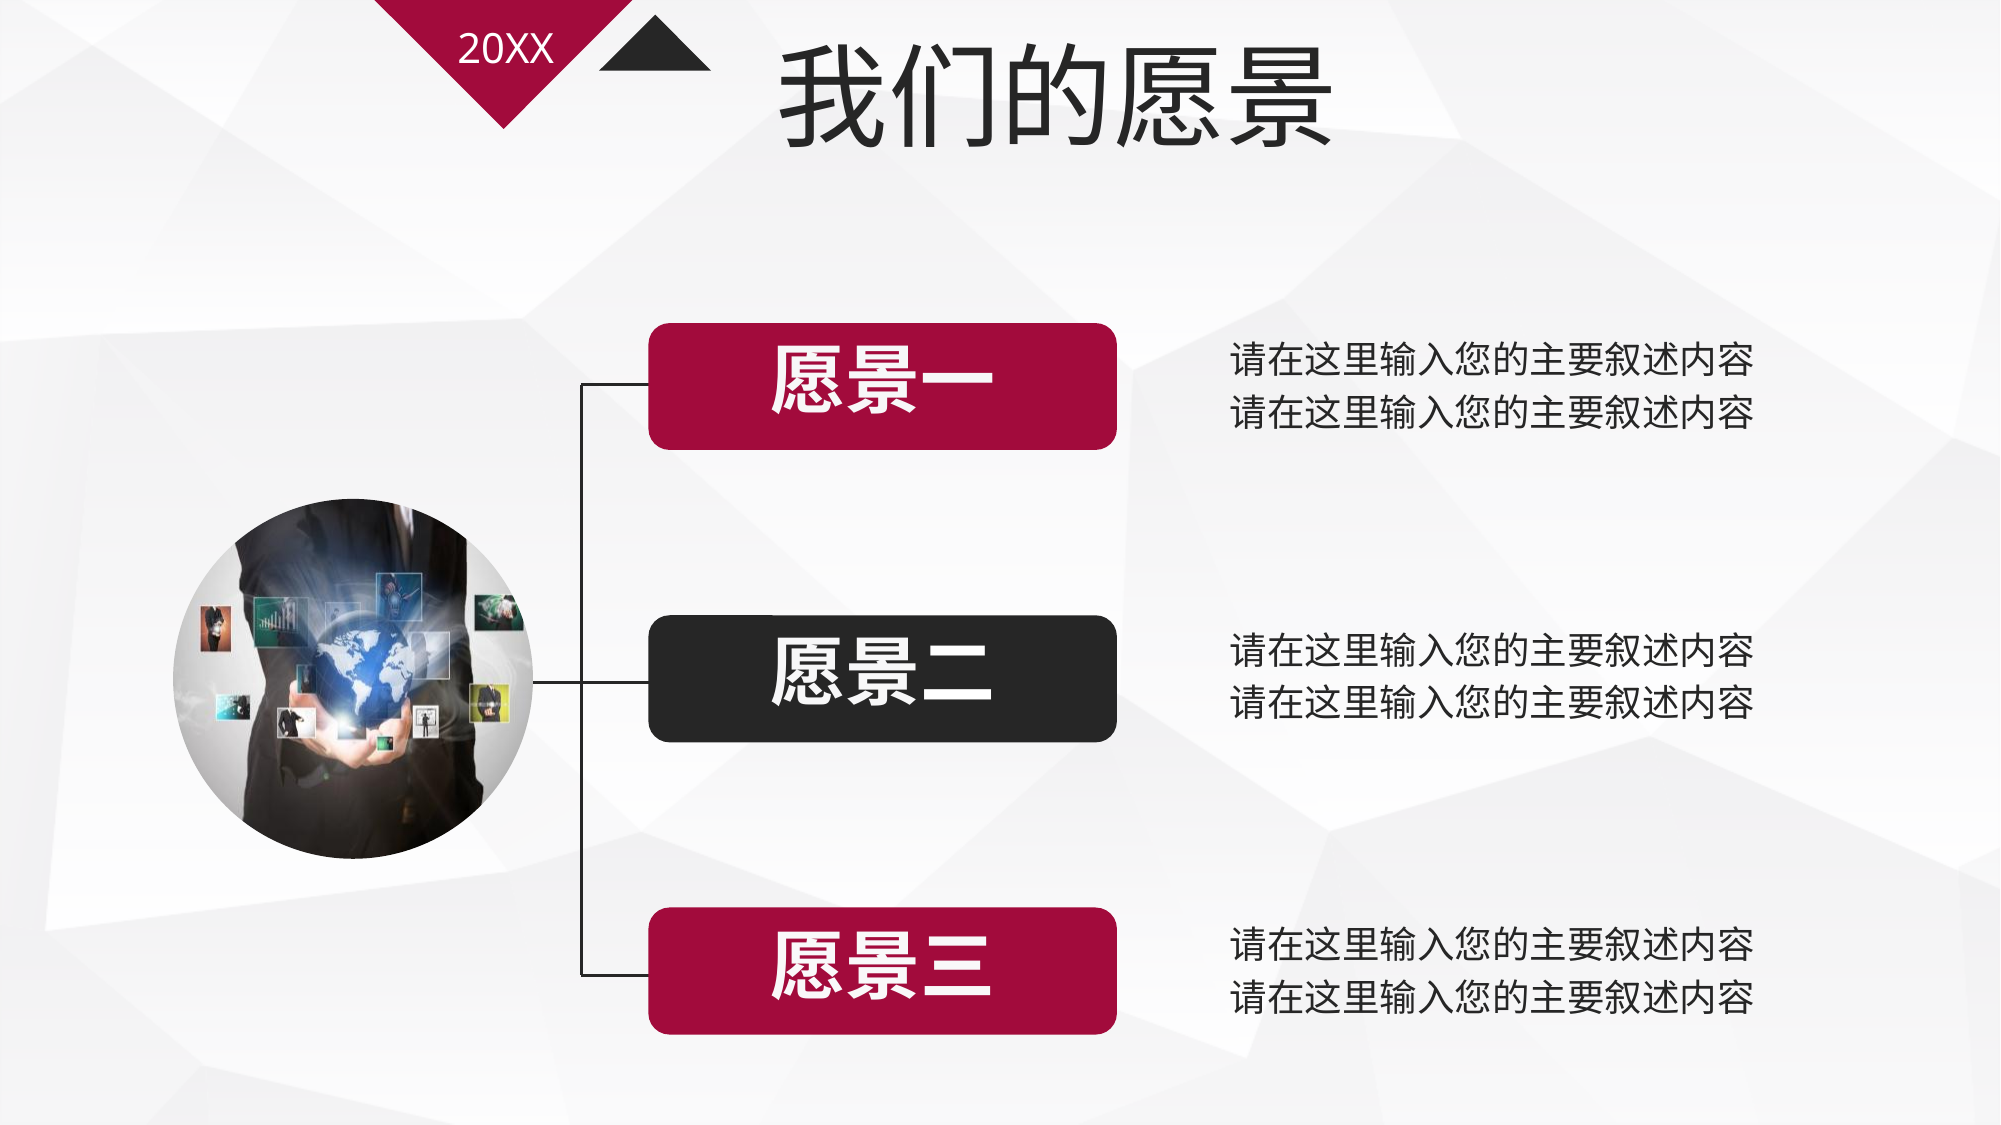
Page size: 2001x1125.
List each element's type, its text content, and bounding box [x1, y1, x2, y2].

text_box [648, 907, 1117, 1035]
text_box [596, 13, 714, 72]
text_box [648, 615, 1117, 743]
text_box [453, 80, 554, 131]
text_box 请在这里输入您的主要叙述内容 请在这里输入您的主要叙述内容 [1214, 329, 1793, 442]
text_box 我们的愿景 [760, 19, 1354, 169]
picture [0, 0, 2001, 1125]
text_box 请在这里输入您的主要叙述内容 请在这里输入您的主要叙述内容 [1214, 913, 1793, 1026]
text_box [648, 323, 1117, 450]
text_box 请在这里输入您的主要叙述内容 请在这里输入您的主要叙述内容 [1214, 619, 1793, 732]
text_box [373, 0, 634, 69]
text_box [172, 497, 535, 860]
text_box 20XX [442, 14, 570, 80]
